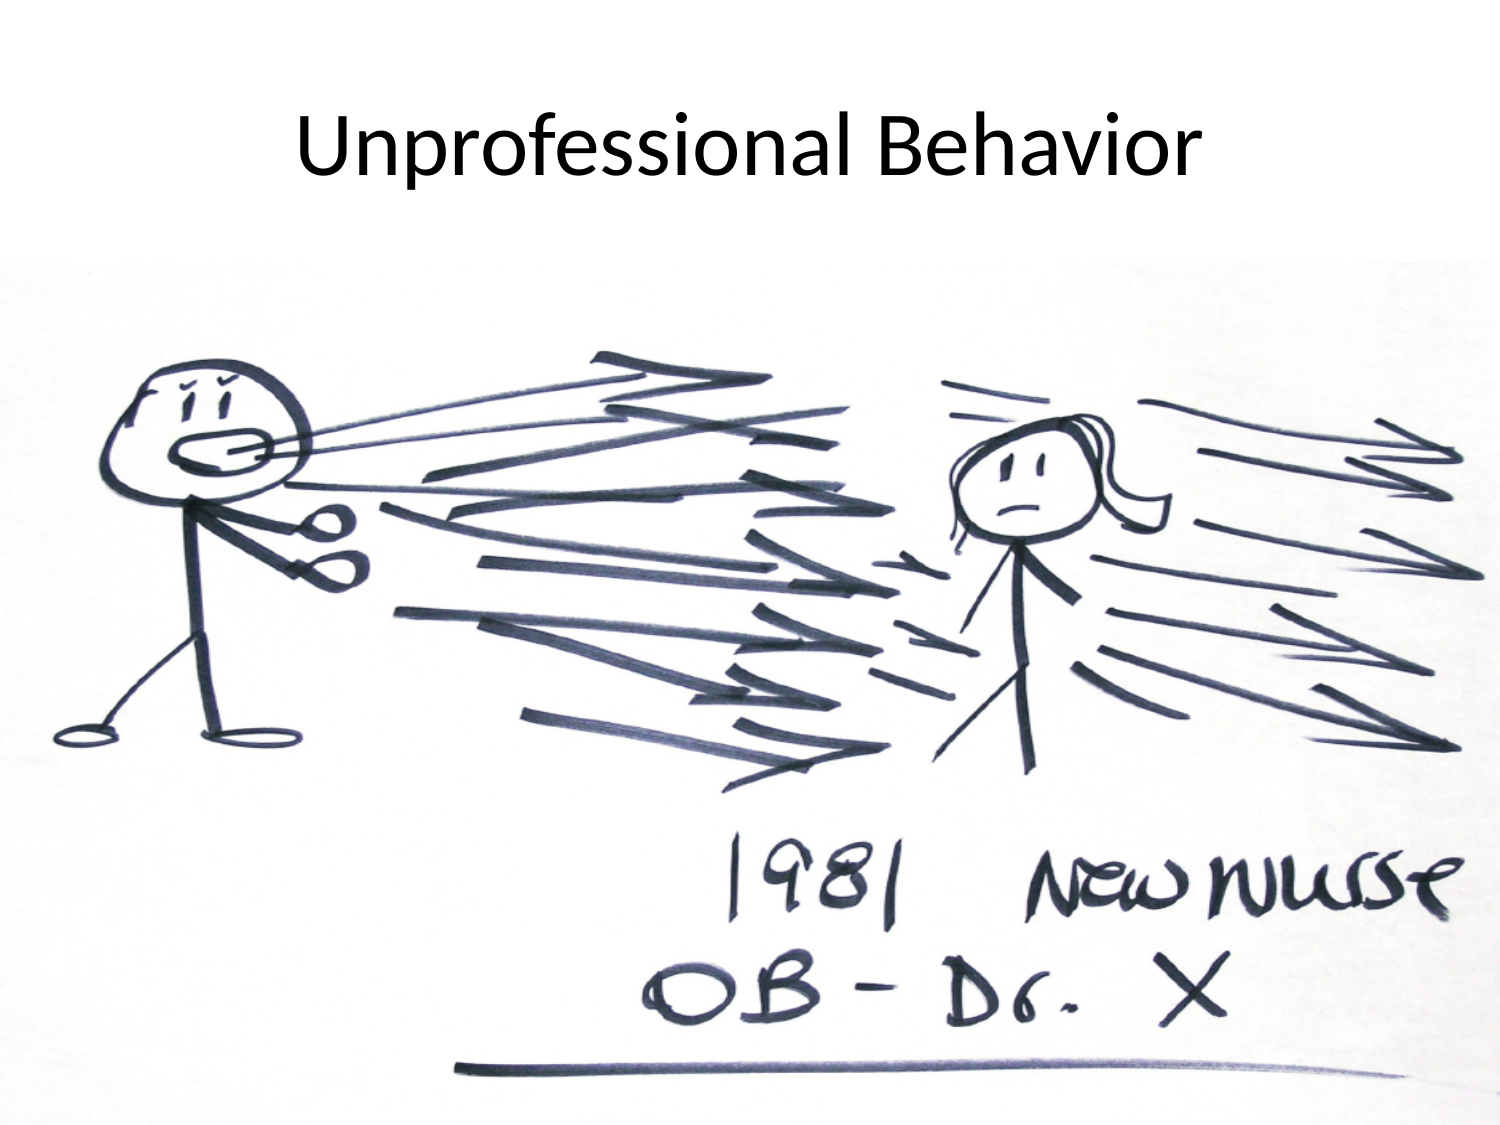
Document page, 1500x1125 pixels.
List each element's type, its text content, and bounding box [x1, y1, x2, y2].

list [0, 262, 1500, 1125]
title Unprofessional Behavior [75, 45, 1425, 233]
